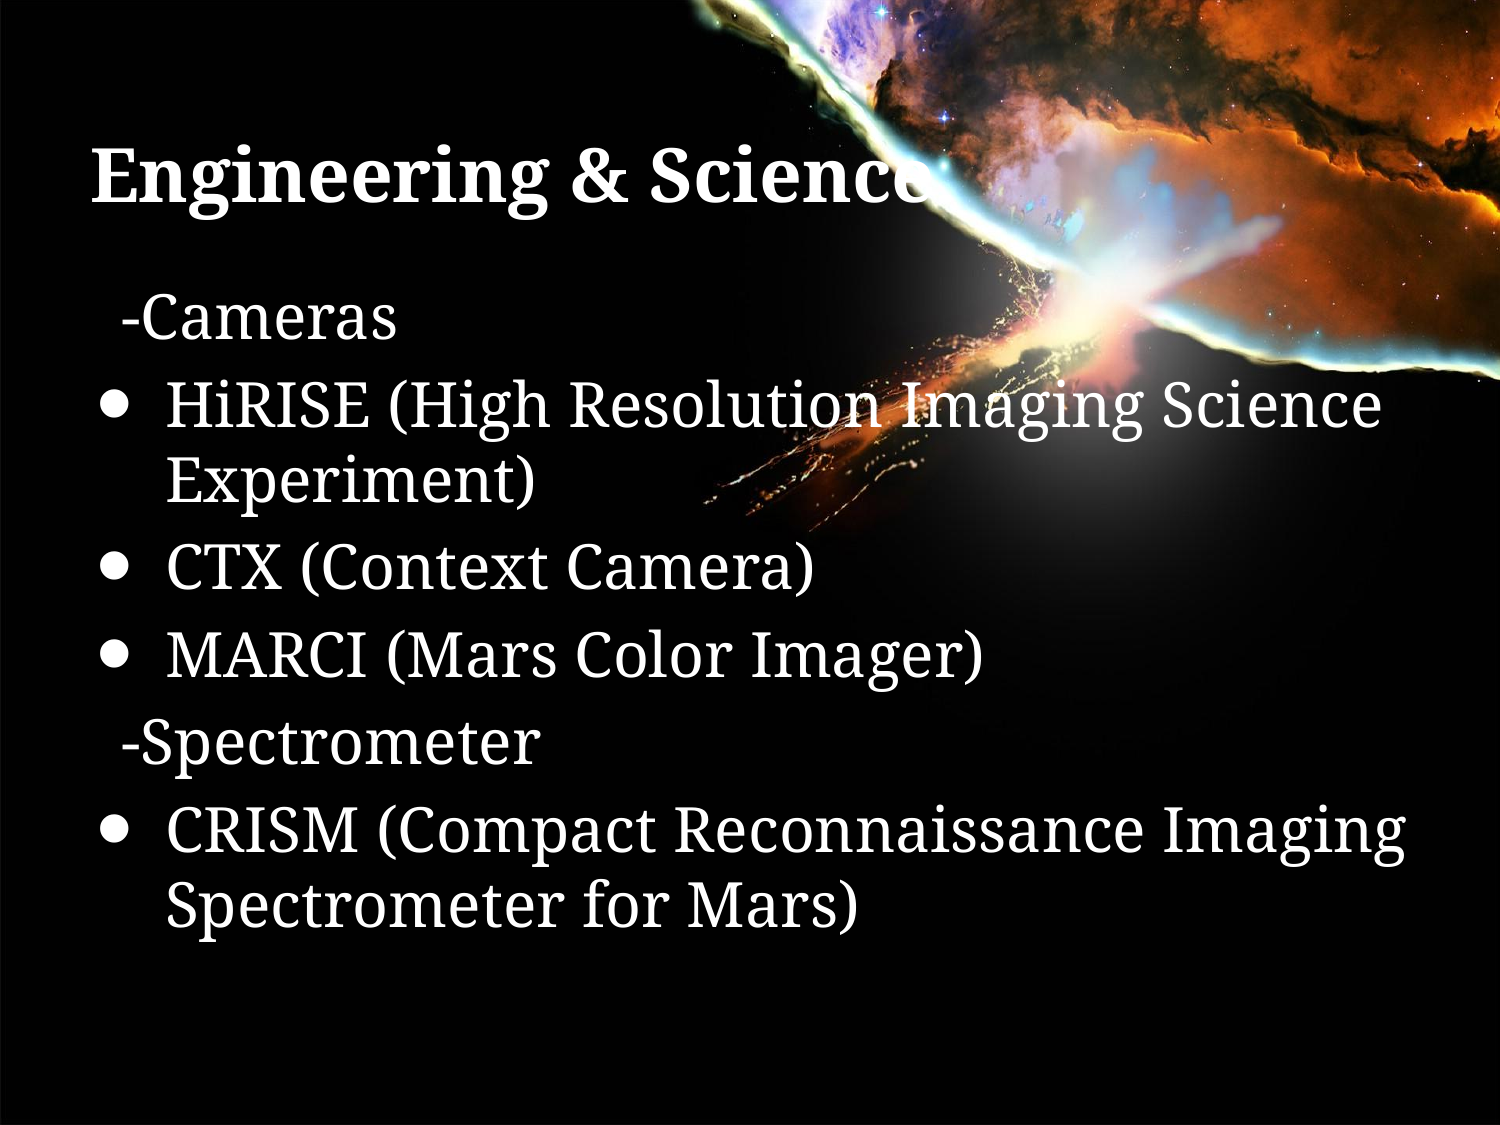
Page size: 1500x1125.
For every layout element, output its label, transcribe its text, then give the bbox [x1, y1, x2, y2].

title Engineering & Science [75, 45, 1425, 233]
list -Cameras HiRISE (High Resolution Imaging Science Experiment) CTX (Context Camera) MARCI (Mars Color Imager) -Spectrometer CRISM (Compact Reconnaissance Imaging Spectrometer for Mars) [75, 262, 1425, 1078]
picture [0, 0, 1500, 1125]
